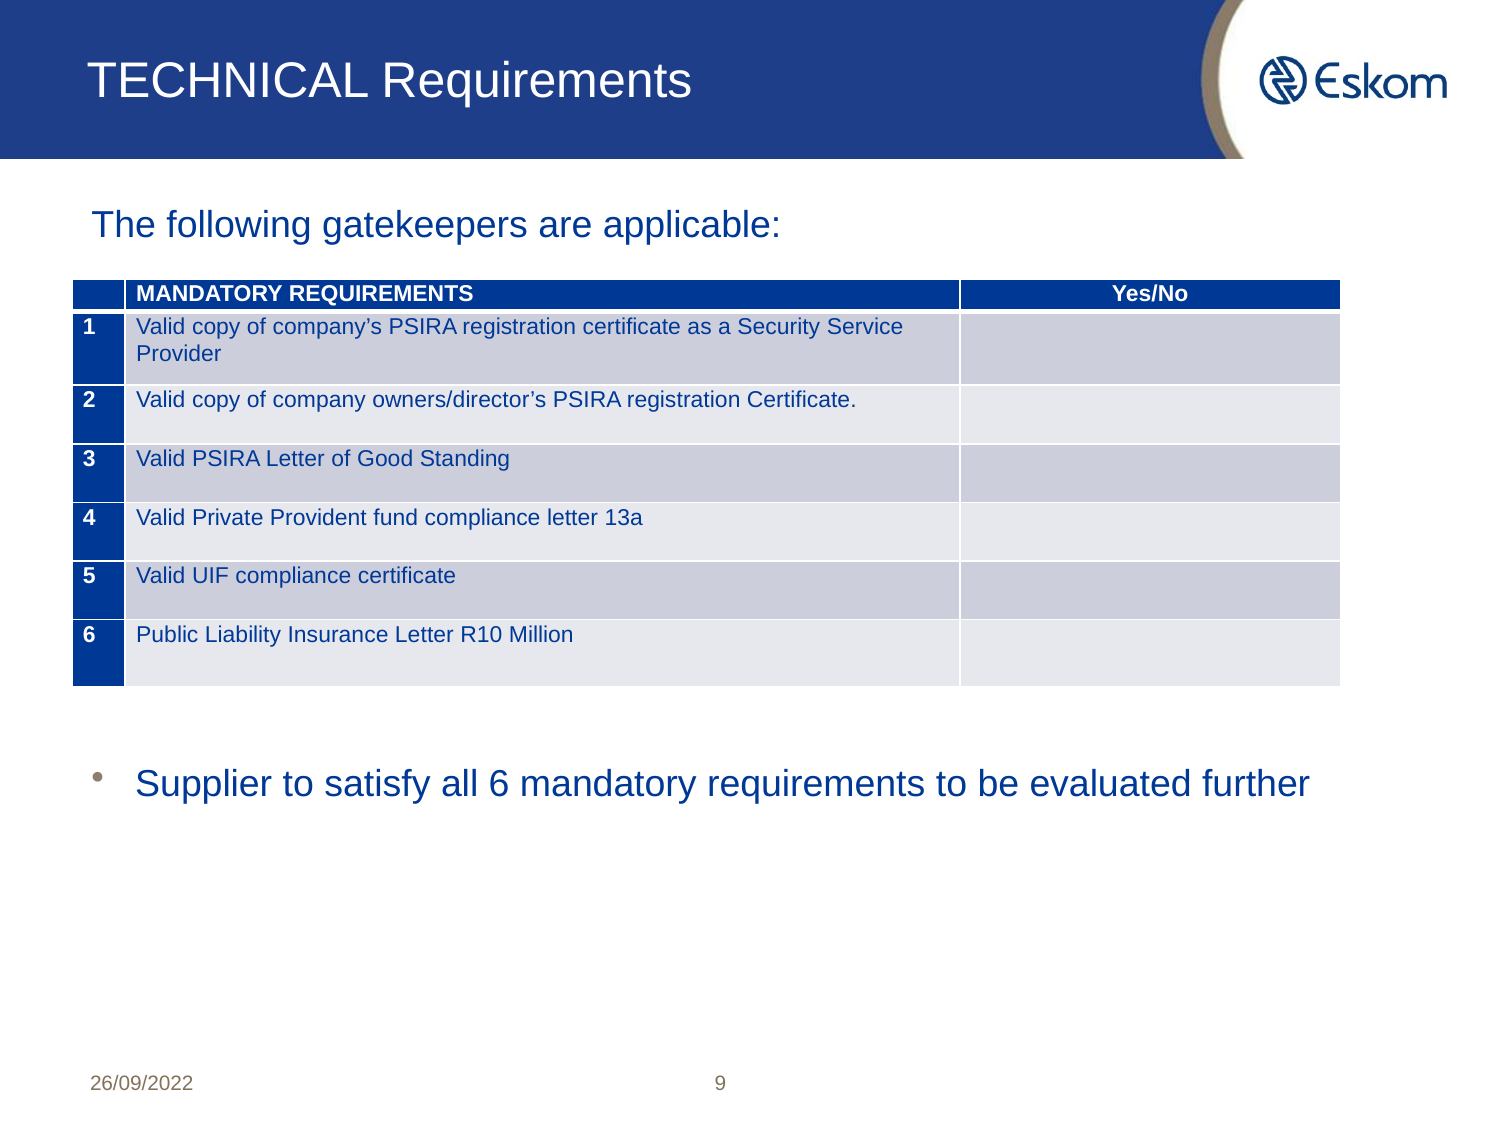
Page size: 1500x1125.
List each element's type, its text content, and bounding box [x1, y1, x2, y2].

table_cell 3 [73, 445, 124, 502]
picture [0, 0, 1246, 159]
table_cell [961, 314, 1340, 384]
table_cell [961, 445, 1340, 502]
picture [1257, 55, 1450, 105]
list The following gatekeepers are applicable: Supplier to satisfy all 6 mandatory requirements to be evaluated further [76, 152, 1451, 1125]
table_cell [961, 562, 1340, 619]
table_cell 2 [73, 386, 124, 443]
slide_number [75, 1058, 361, 1103]
table_cell Valid PSIRA Letter of Good Standing [126, 445, 959, 502]
table_cell 1 [73, 314, 124, 384]
table_header Yes/No [961, 280, 1340, 309]
table_cell Valid UIF compliance certificate [126, 562, 959, 619]
table_cell Valid copy of company owners/director’s PSIRA registration Certificate. [126, 386, 959, 443]
table_cell 6 [73, 620, 124, 686]
table_cell 5 [73, 562, 124, 619]
slide_number 9 [643, 1058, 798, 1103]
table_cell Valid copy of company’s PSIRA registration certificate as a Security Service Provider [126, 314, 959, 384]
table_cell Valid Private Provident fund compliance letter 13a [126, 503, 959, 560]
table_cell 4 [73, 503, 124, 560]
table_cell [961, 620, 1340, 686]
table_header [73, 280, 124, 309]
table_header MANDATORY REQUIREMENTS [126, 280, 959, 309]
table_cell Public Liability Insurance Letter R10 Million [126, 620, 959, 686]
table_cell [961, 503, 1340, 560]
table_cell [961, 386, 1340, 443]
title TECHNICAL Requirements [71, 27, 1142, 137]
